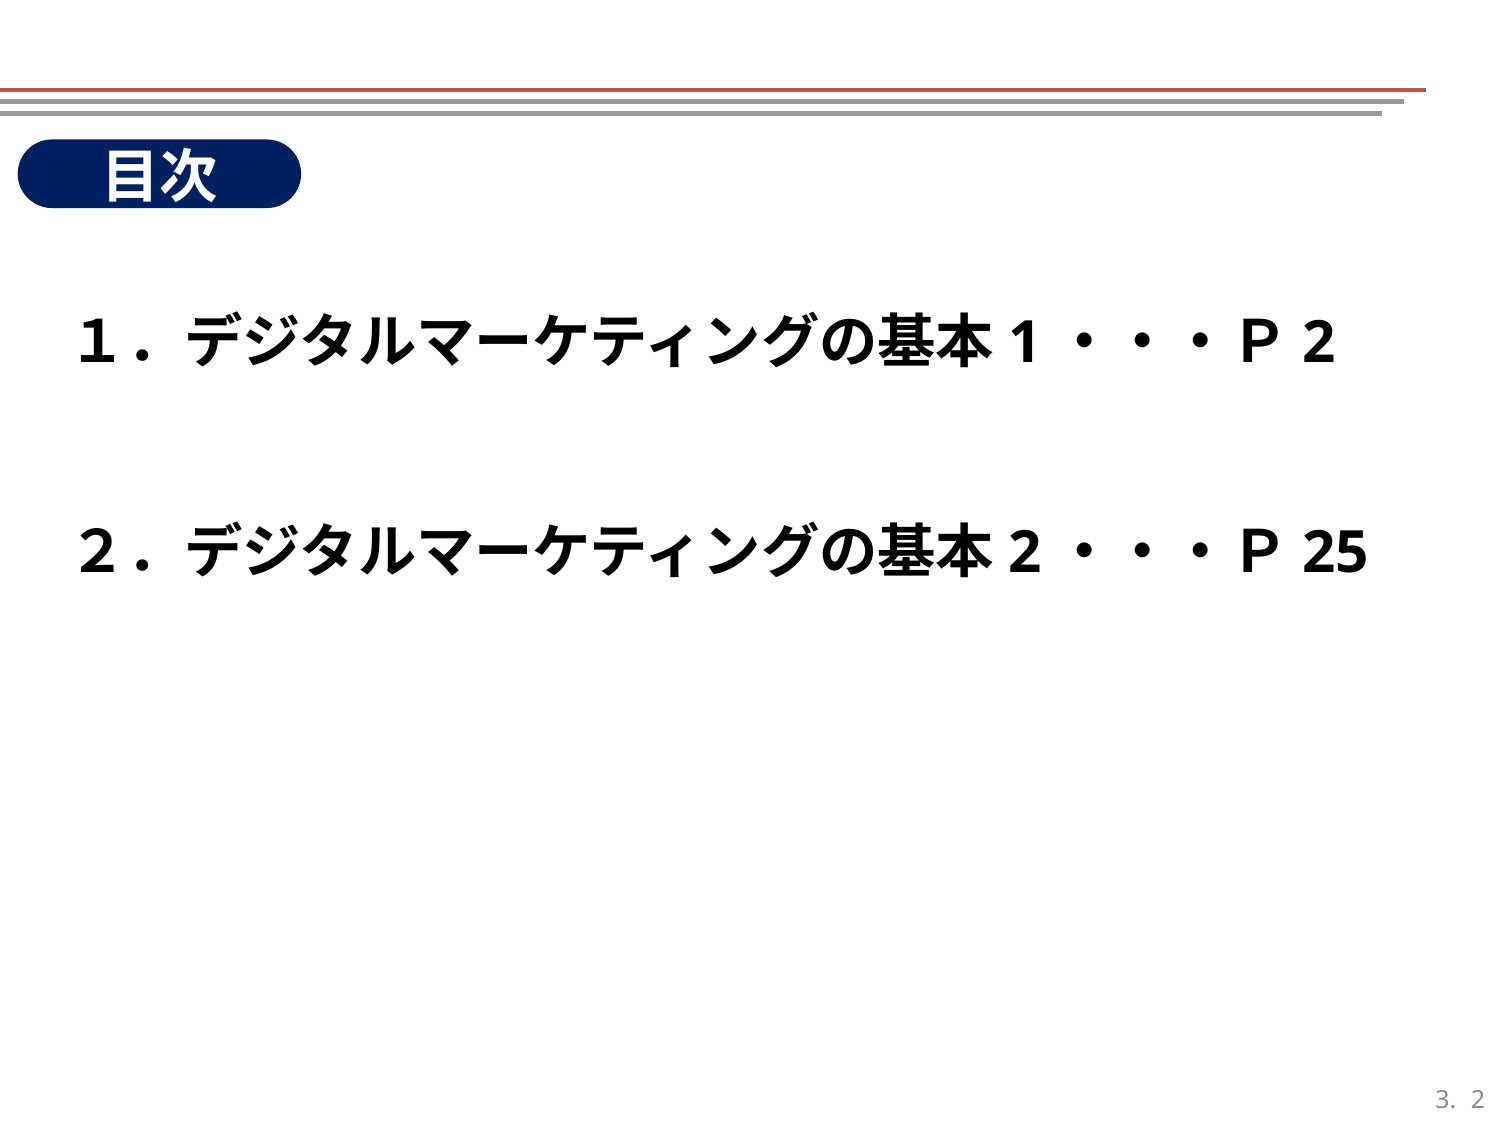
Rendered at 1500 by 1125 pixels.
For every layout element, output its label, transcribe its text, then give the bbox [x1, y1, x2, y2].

slide_number 1 [1381, 1065, 1500, 1125]
text_box １．デジタルマーケティングの基本1・・・Ｐ2 ２．デジタルマーケティングの基本2・・・Ｐ25 [53, 296, 1471, 592]
text_box 目次 [15, 137, 304, 211]
